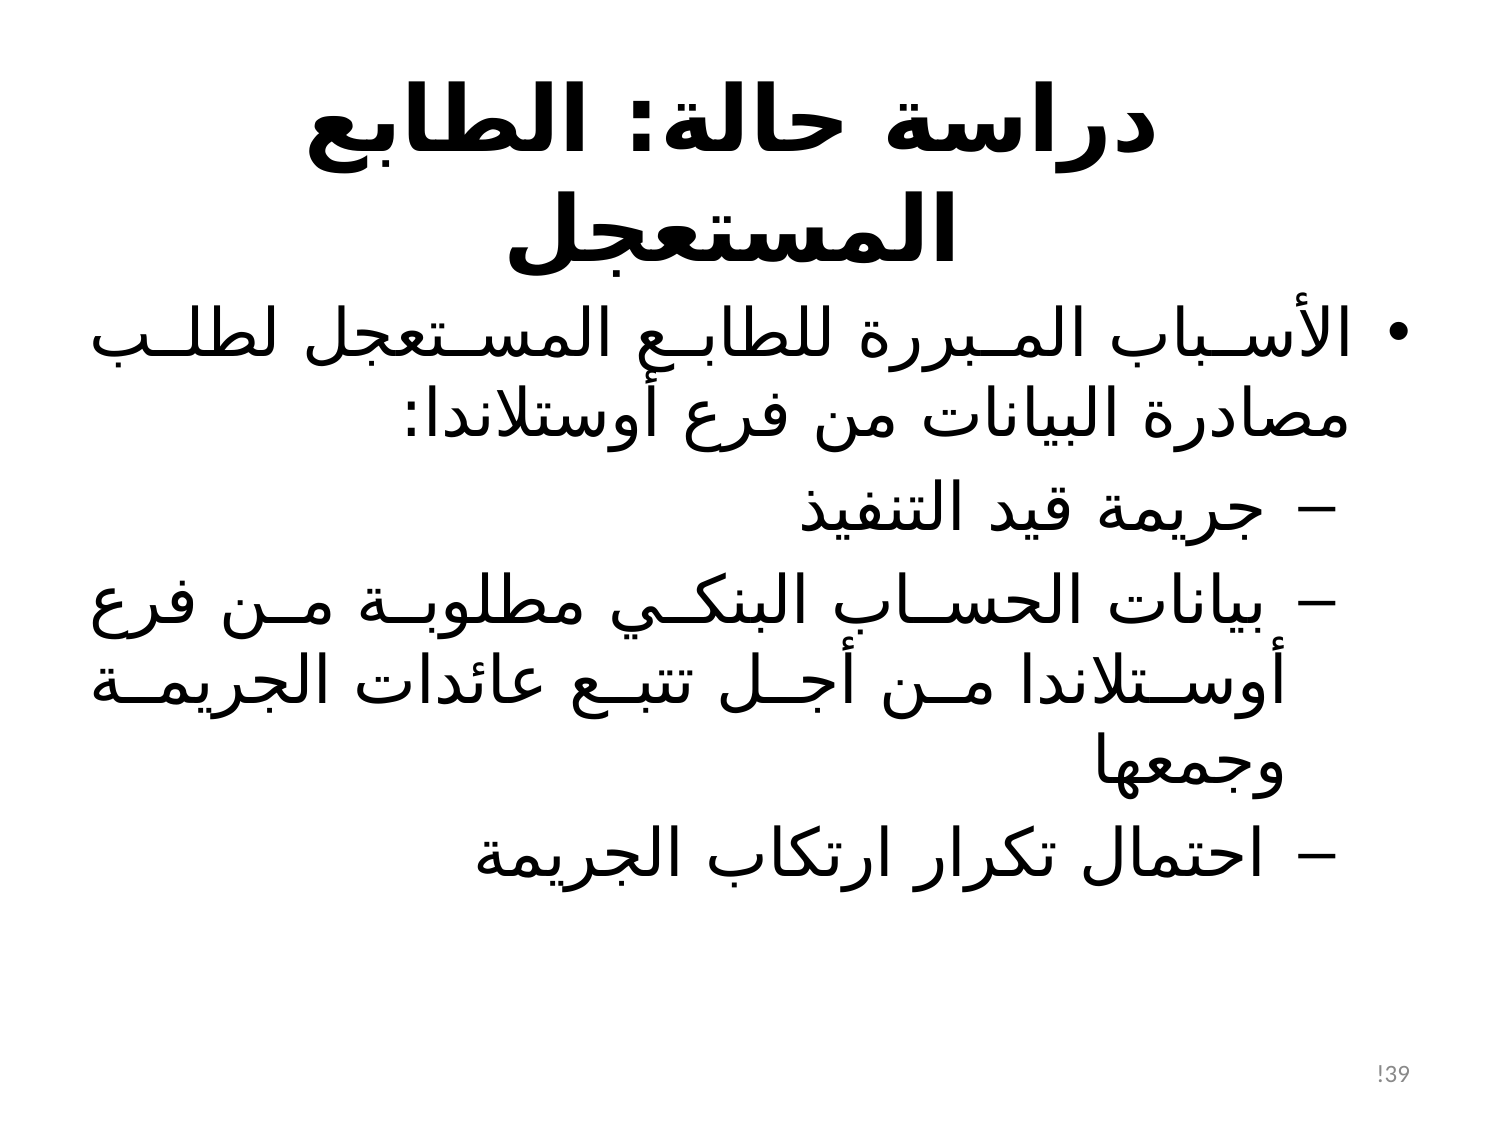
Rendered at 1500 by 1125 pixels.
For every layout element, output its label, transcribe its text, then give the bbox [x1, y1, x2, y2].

text_box الأسباب المبررة للطابع المستعجل لطلب مصادرة البيانات من فرع أوستلاندا: جريمة قيد التنفيذ بيانات الحساب البنكي مطلوبة من فرع أوستلاندا من أجل تتبع عائدات الجريمة وجمعها احتمال تكرار ارتكاب الجريمة [74, 189, 1425, 932]
title دراسة حالة: الطابع المستعجل [57, 76, 1408, 264]
slide_number !39 [1074, 1042, 1425, 1103]
